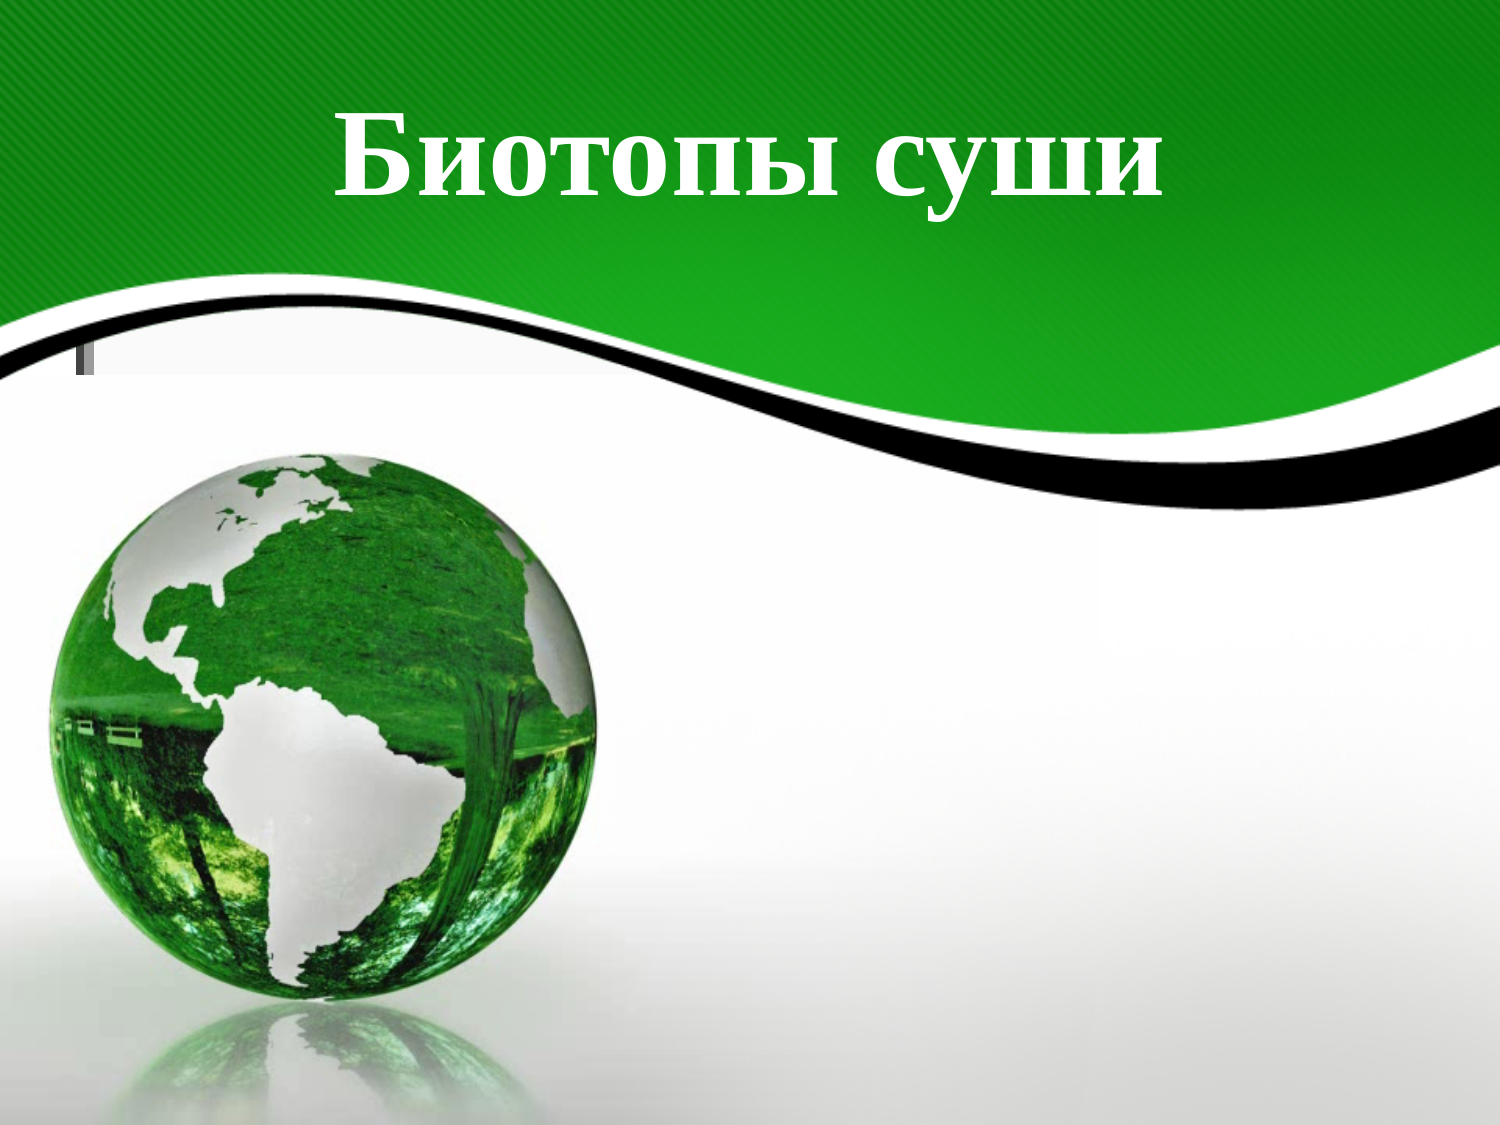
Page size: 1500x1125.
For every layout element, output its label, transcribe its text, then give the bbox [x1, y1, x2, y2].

title Биотопы суши [37, 24, 1463, 267]
picture [0, 0, 1500, 1125]
